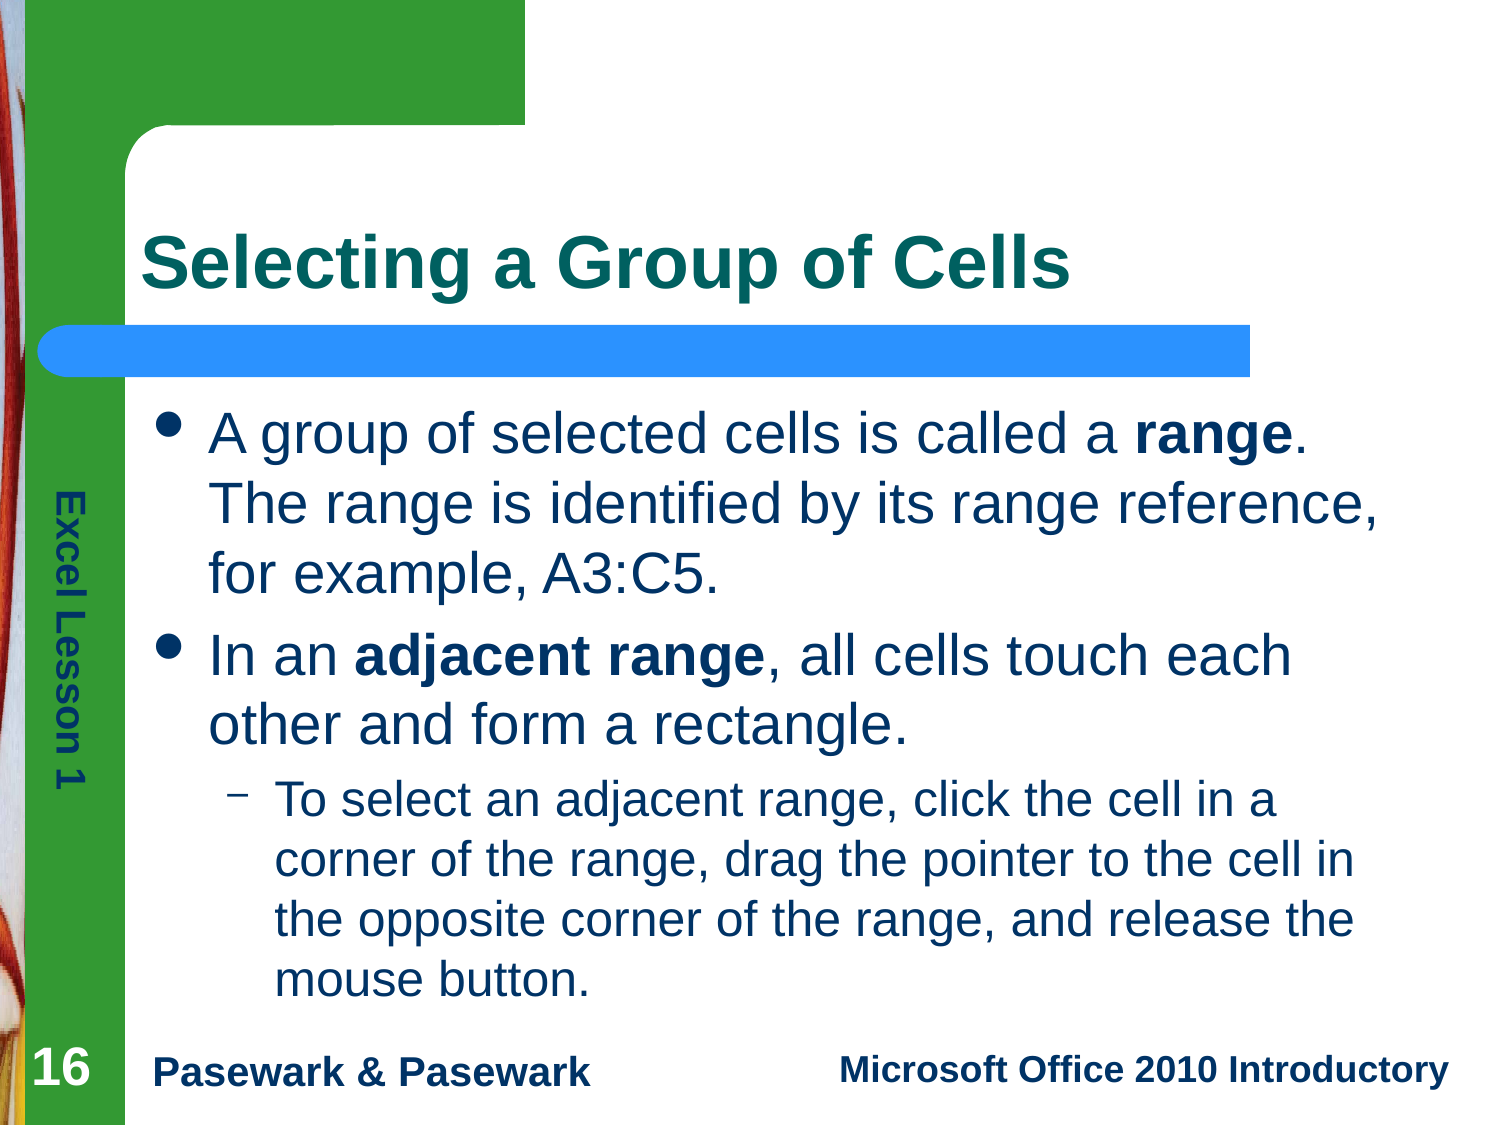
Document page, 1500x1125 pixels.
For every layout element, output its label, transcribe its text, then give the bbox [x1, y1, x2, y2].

picture [0, 0, 25, 1125]
list A group of selected cells is called a range. The range is identified by its range reference, for example, A3:C5. In an adjacent range, all cells touch each other and form a rectangle. To select an adjacent range, click the cell in a corner of the range, drag the pointer to the cell in the opposite corner of the range, and release the mouse button. [137, 387, 1400, 999]
slide_number 16 [13, 1023, 111, 1105]
title Selecting a Group of Cells [124, 124, 1426, 313]
